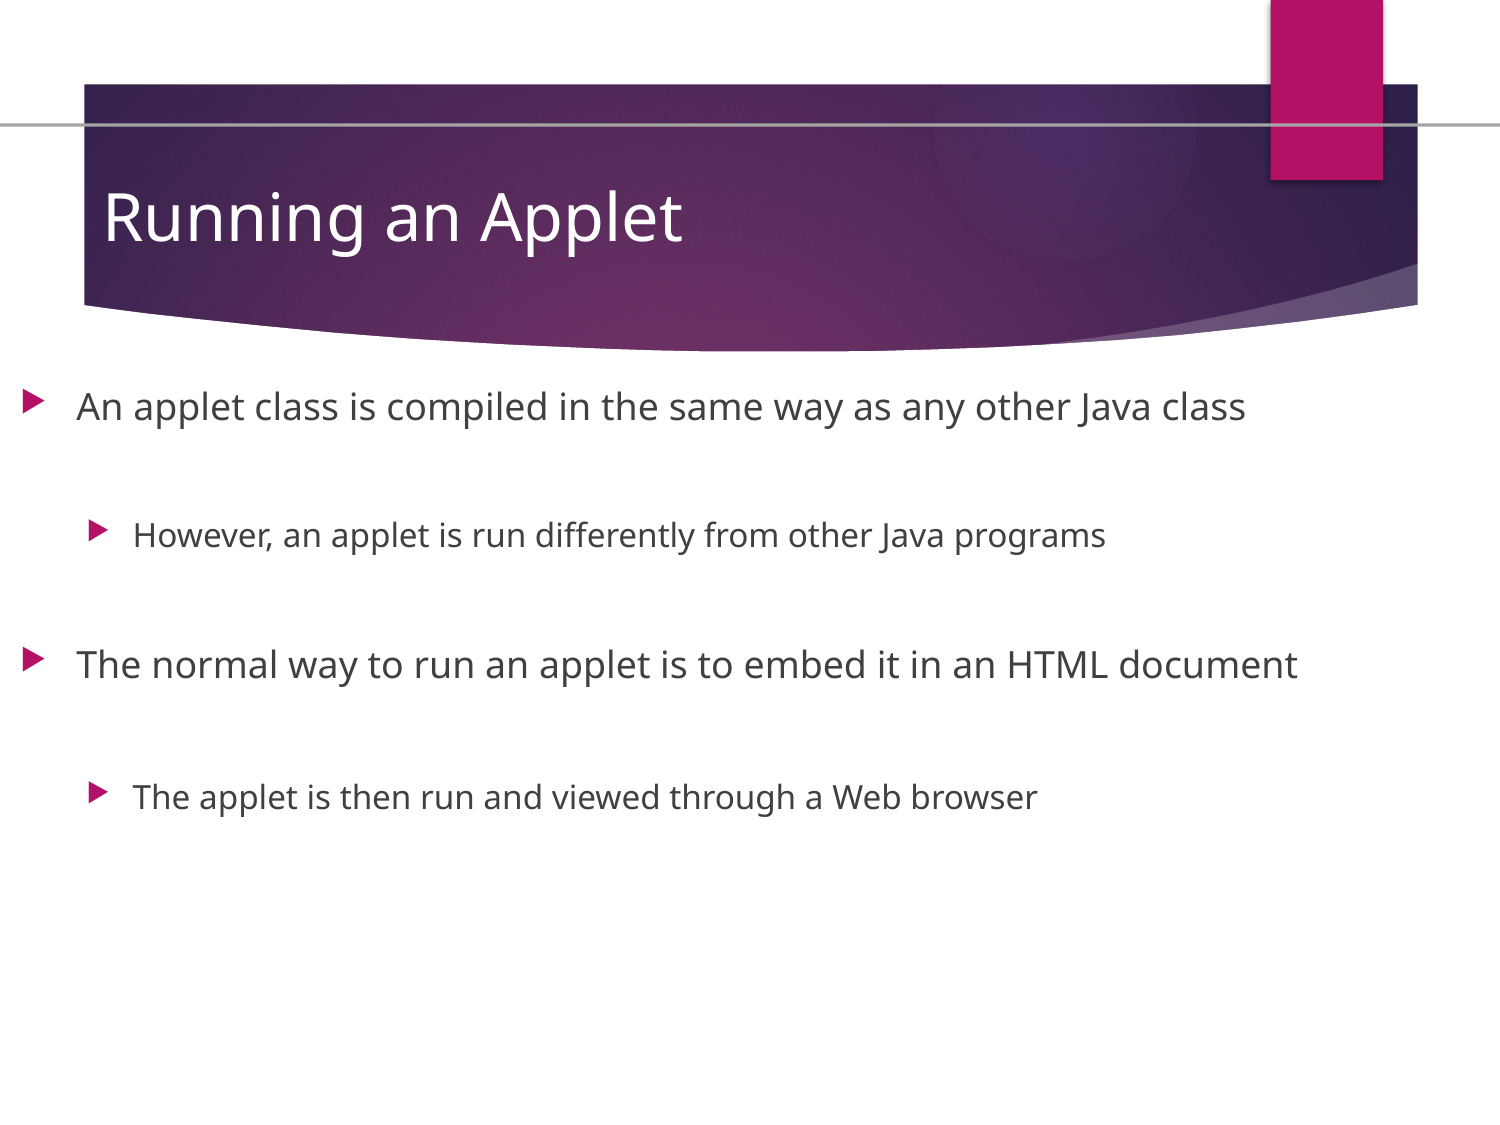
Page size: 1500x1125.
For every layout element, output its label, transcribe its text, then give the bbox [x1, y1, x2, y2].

list An applet class is compiled in the same way as any other Java class However, an applet is run differently from other Java programs The normal way to run an applet is to embed it in an HTML document The applet is then run and viewed through a Web browser [5, 375, 1500, 1125]
title Running an Applet [87, 162, 1500, 268]
